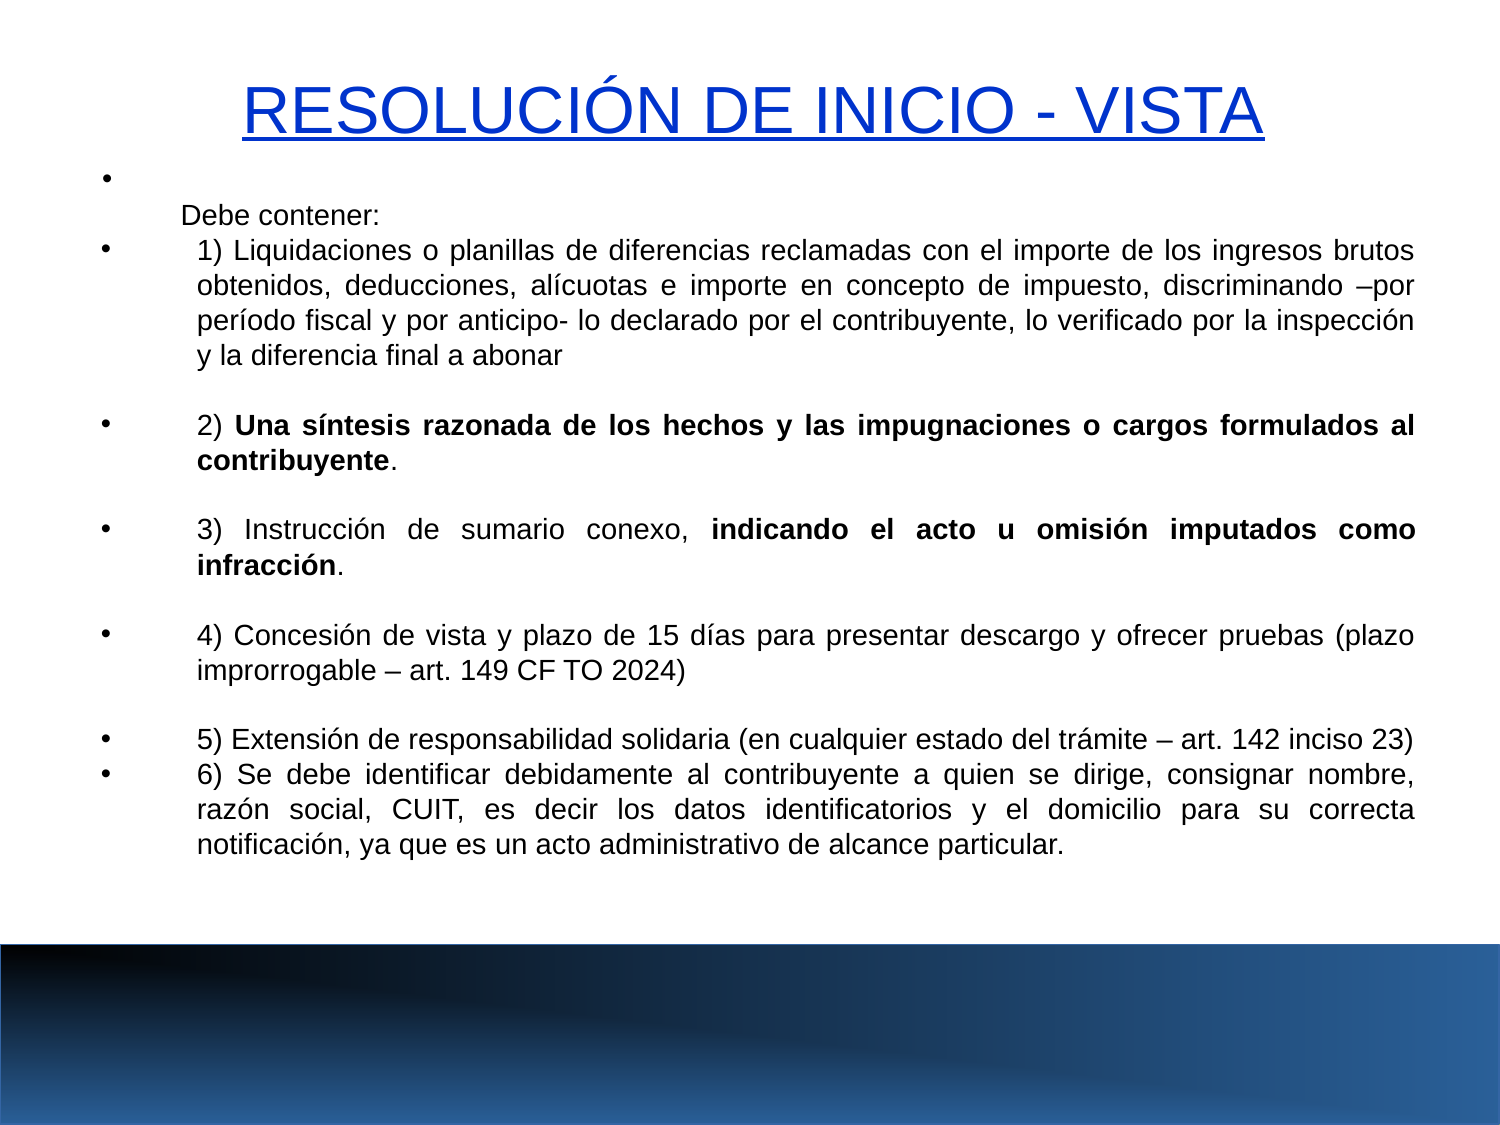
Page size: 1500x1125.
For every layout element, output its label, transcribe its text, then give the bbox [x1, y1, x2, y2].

text_box RESOLUCIÓN DE INICIO - VISTA [79, 13, 1429, 200]
text_box Debe contener: 1) Liquidaciones o planillas de diferencias reclamadas con el importe de los ingresos brutos obtenidos, deducciones, alícuotas e importe en concepto de impuesto, discriminando –por período fiscal y por anticipo- lo declarado por el contribuyente, lo verificado por la inspección y la diferencia final a abonar 2) Una síntesis razonada de los hechos y las impugnaciones o cargos formulados al contribuyente. 3) Instrucción de sumario conexo, indicando el acto u omisión imputados como infracción. 4) Concesión de vista y plazo de 15 días para presentar descargo y ofrecer pruebas (plazo improrrogable – art. 149 CF TO 2024) 5) Extensión de responsabilidad solidaria (en cualquier estado del trámite – art. 142 inciso 23) 6) Se debe identificar debidamente al contribuyente a quien se dirige, consignar nombre, razón social, CUIT, es decir los datos identificatorios y el domicilio para su correcta notificación, ya que es un acto administrativo de alcance particular. [82, 153, 1432, 860]
picture [0, 0, 1500, 944]
text_box [0, 944, 1500, 1125]
